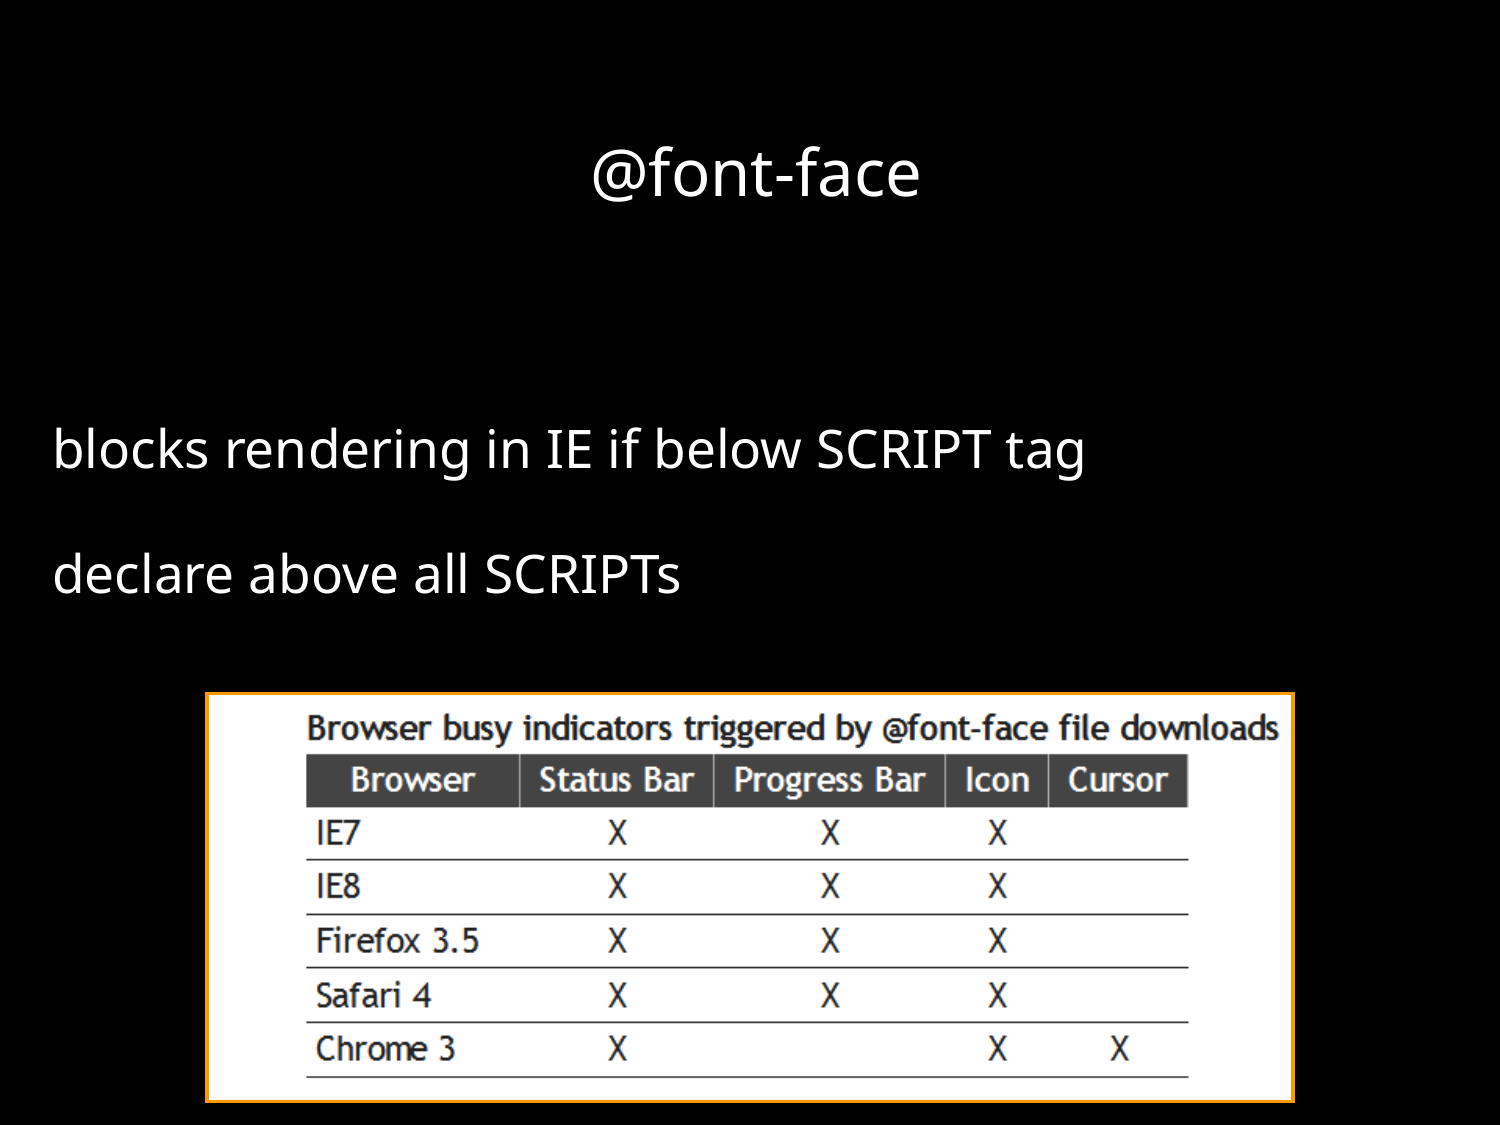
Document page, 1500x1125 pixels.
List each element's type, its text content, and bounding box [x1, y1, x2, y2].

picture [208, 695, 1292, 1101]
text_box @font-face blocks rendering in IE if below SCRIPT tag declare above all SCRIPTs [37, 62, 1475, 598]
